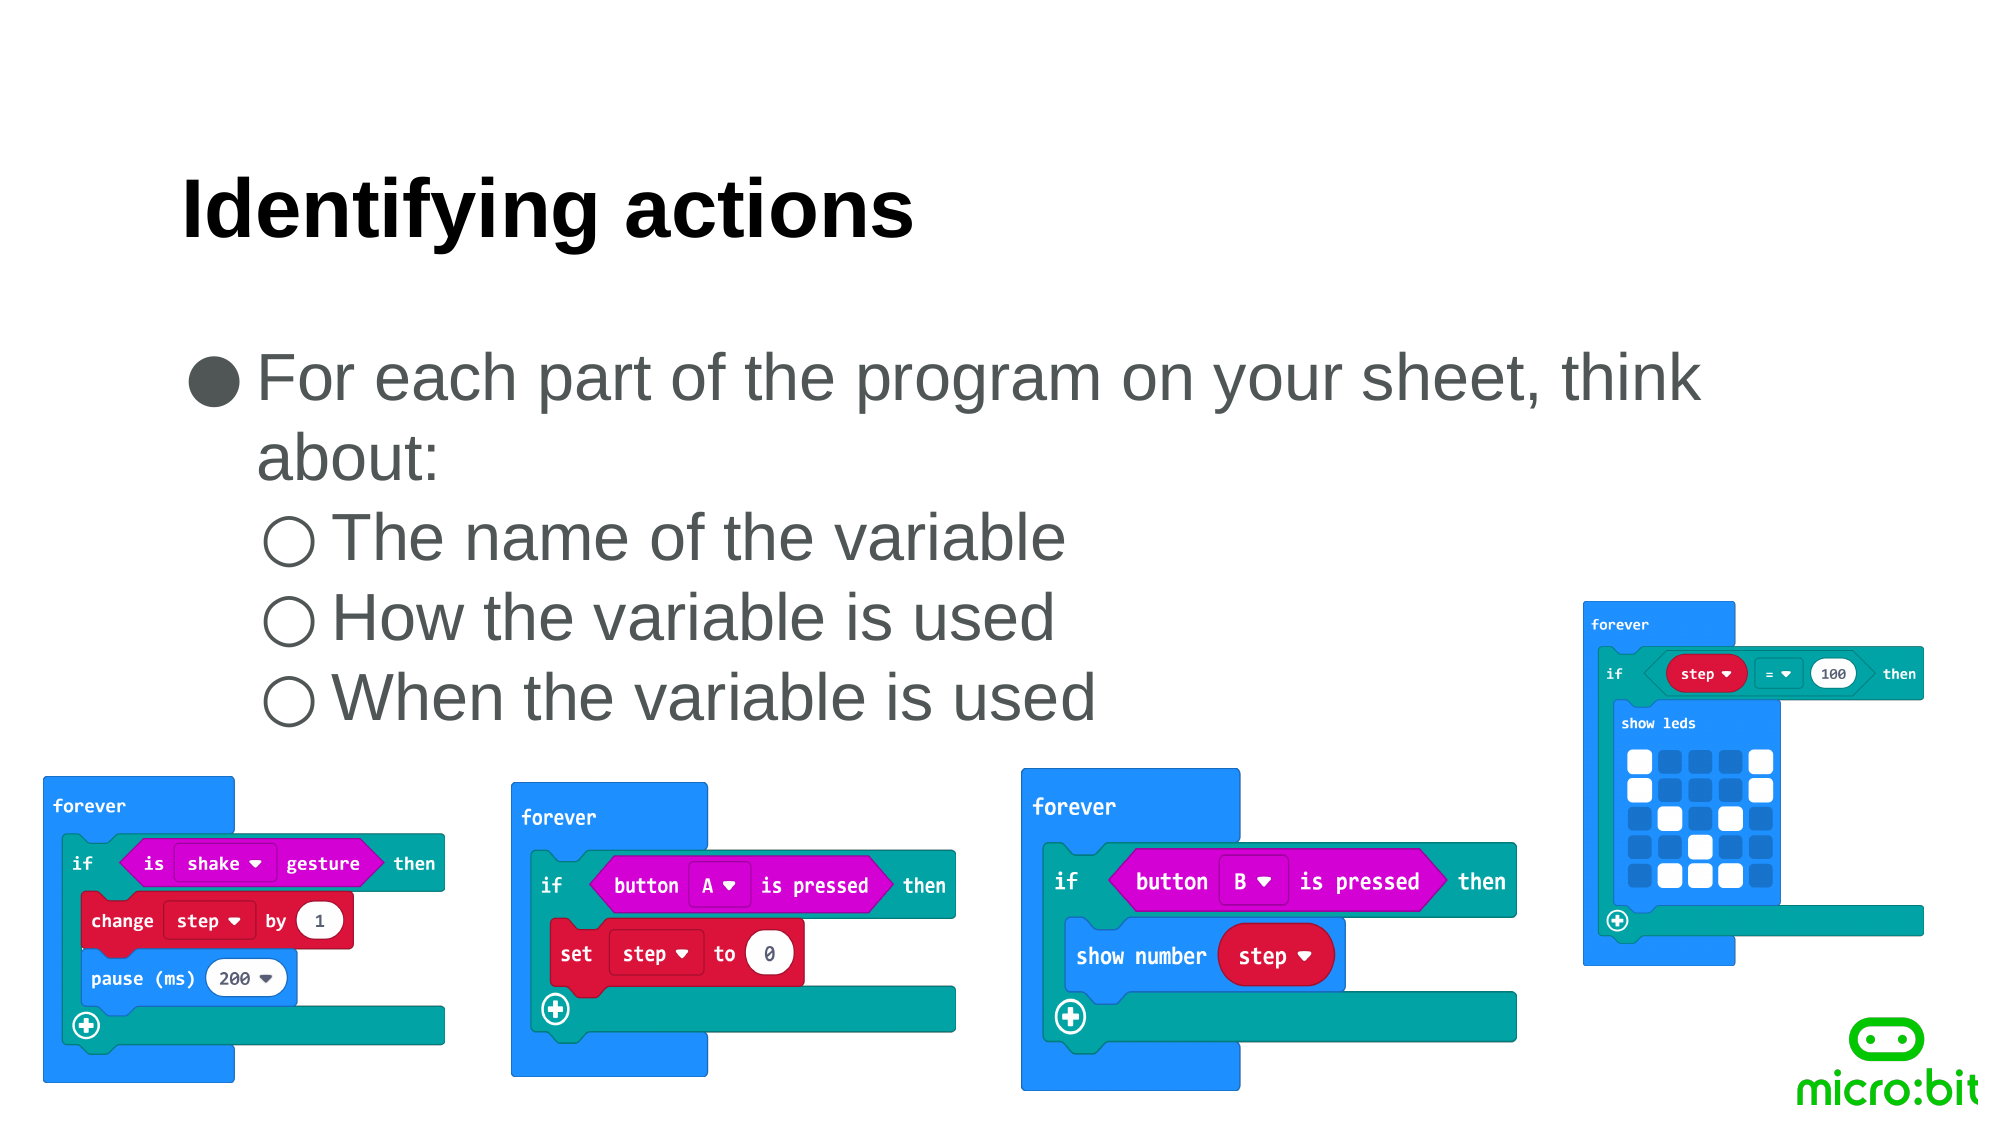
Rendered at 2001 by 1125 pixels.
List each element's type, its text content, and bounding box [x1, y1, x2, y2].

text_box Identifying actions For each part of the program on your sheet, think about: The name of the variable How the variable is used When the variable is used [166, 60, 1918, 884]
picture [42, 776, 446, 1083]
picture [1582, 601, 1924, 967]
picture [1021, 768, 1518, 1091]
picture [510, 782, 956, 1077]
picture [1797, 1017, 1978, 1106]
